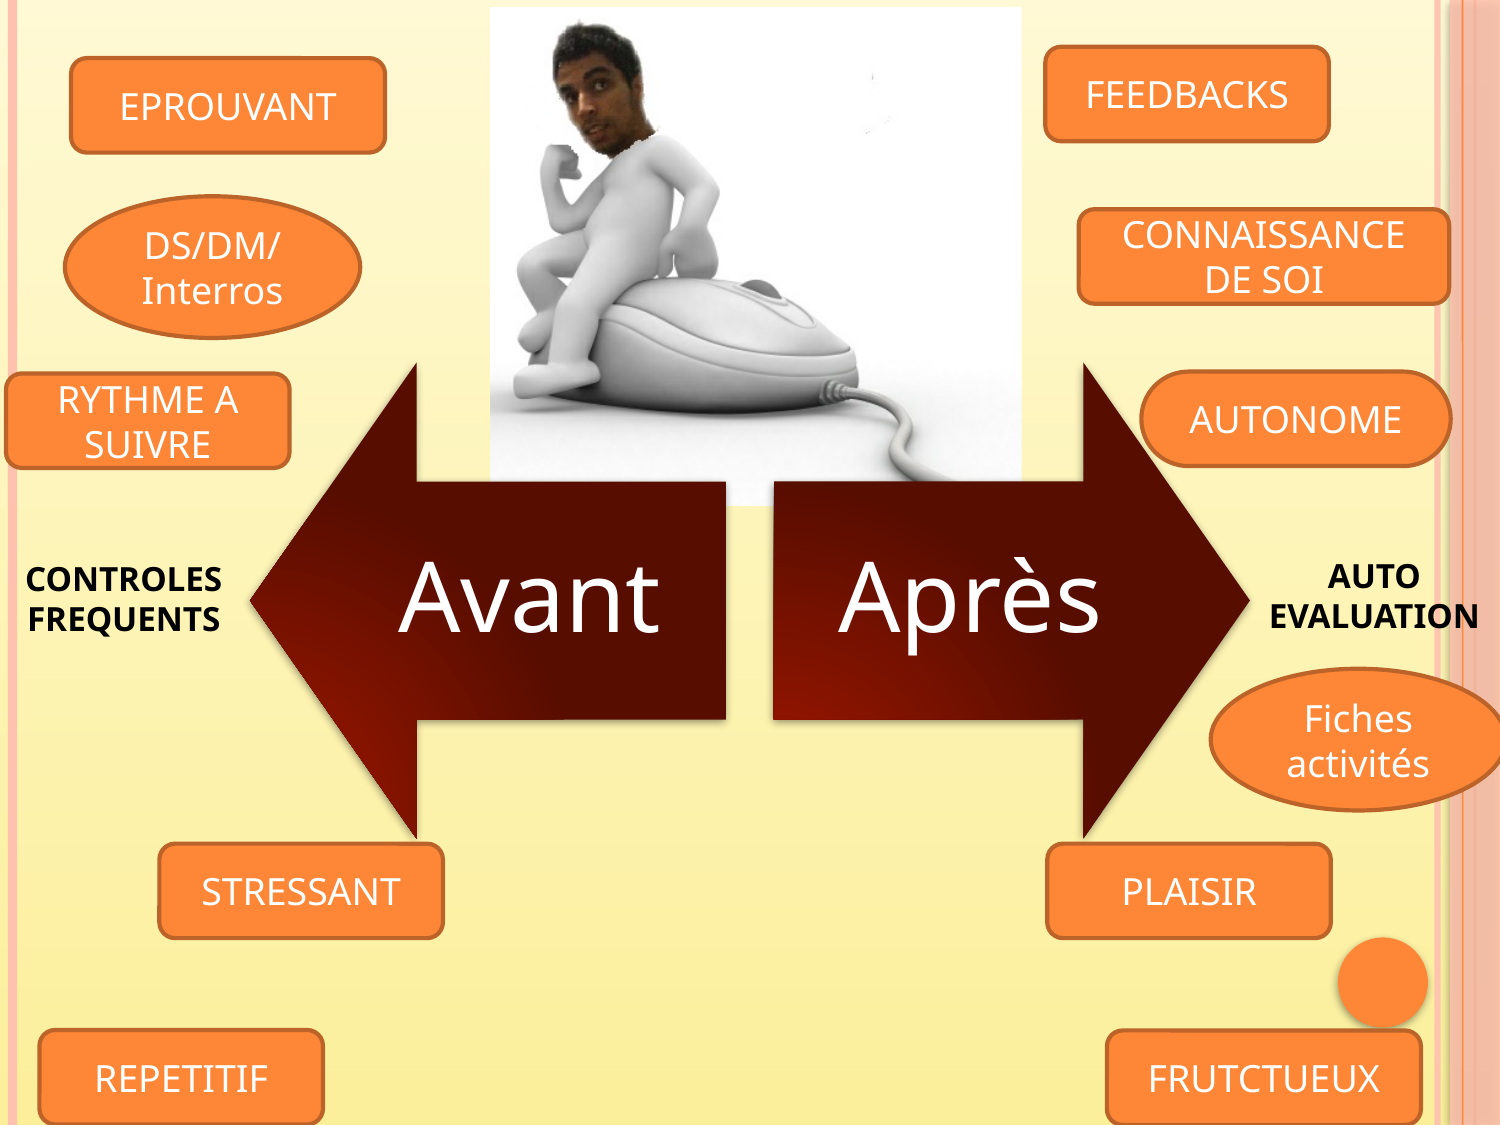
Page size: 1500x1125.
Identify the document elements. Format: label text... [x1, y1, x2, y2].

picture [489, 6, 1023, 266]
text_box AUTONOME [1257, 369, 1453, 469]
text_box FRUTCTUEUX [1104, 1028, 1424, 1125]
text_box FEEDBACKS [1043, 44, 1331, 144]
text_box STRESSANT [157, 841, 247, 941]
text_box EPROUVANT [68, 55, 388, 155]
text_box CONNAISSANCE DE SOI [1076, 207, 1452, 306]
text_box REPETITIF [37, 1027, 326, 1125]
text_box RYTHME A SUIVRE [3, 371, 243, 471]
text_box CONTROLES FREQUENTS [0, 550, 243, 646]
text_box Fiches activités [1257, 666, 1500, 813]
text_box AUTO EVALUATION [1257, 547, 1500, 643]
text_box PLAISIR [1252, 841, 1333, 941]
text_box DS/DM/ Interros [62, 194, 363, 341]
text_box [249, 266, 1251, 935]
